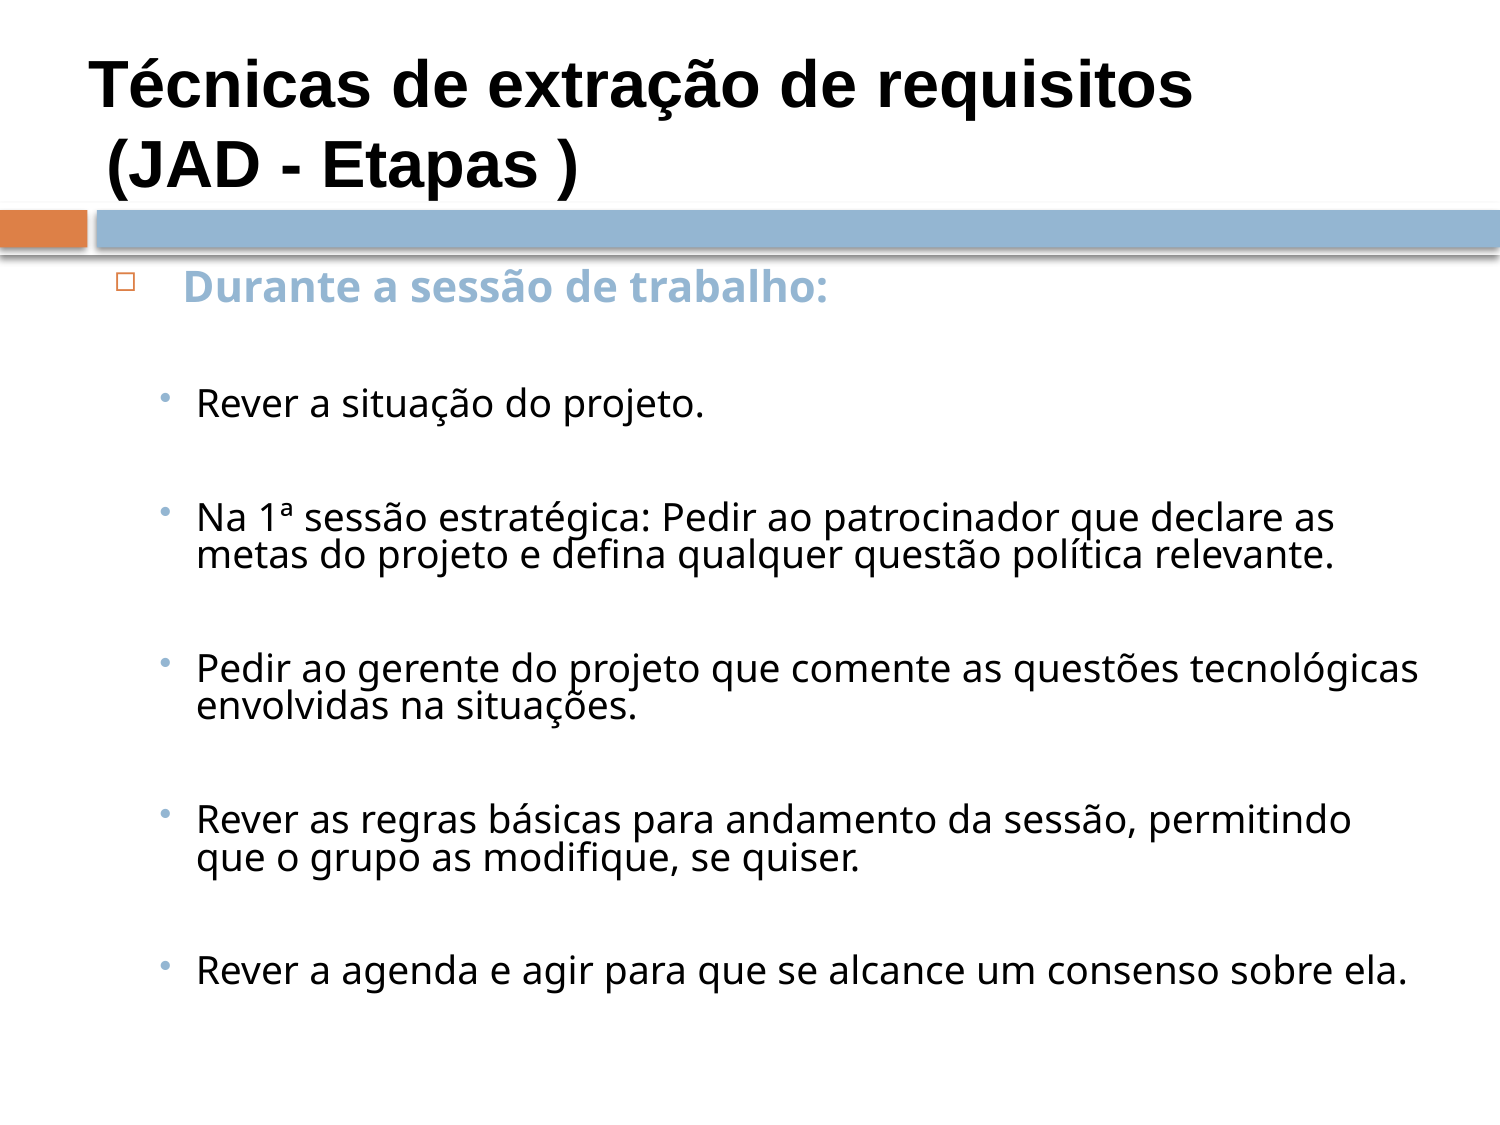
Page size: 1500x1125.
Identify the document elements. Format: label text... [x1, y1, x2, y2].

list Durante a sessão de trabalho: Rever a situação do projeto. Na 1ª sessão estratégica: Pedir ao patrocinador que declare as metas do projeto e defina qualquer questão política relevante. Pedir ao gerente do projeto que comente as questões tecnológicas envolvidas na situações. Rever as regras básicas para andamento da sessão, permitindo que o grupo as modifique, se quiser. Rever a agenda e agir para que se alcance um consenso sobre ela. [99, 262, 1438, 1024]
text_box Técnicas de extração de requisitos (JAD - Etapas ) [73, 81, 1349, 208]
